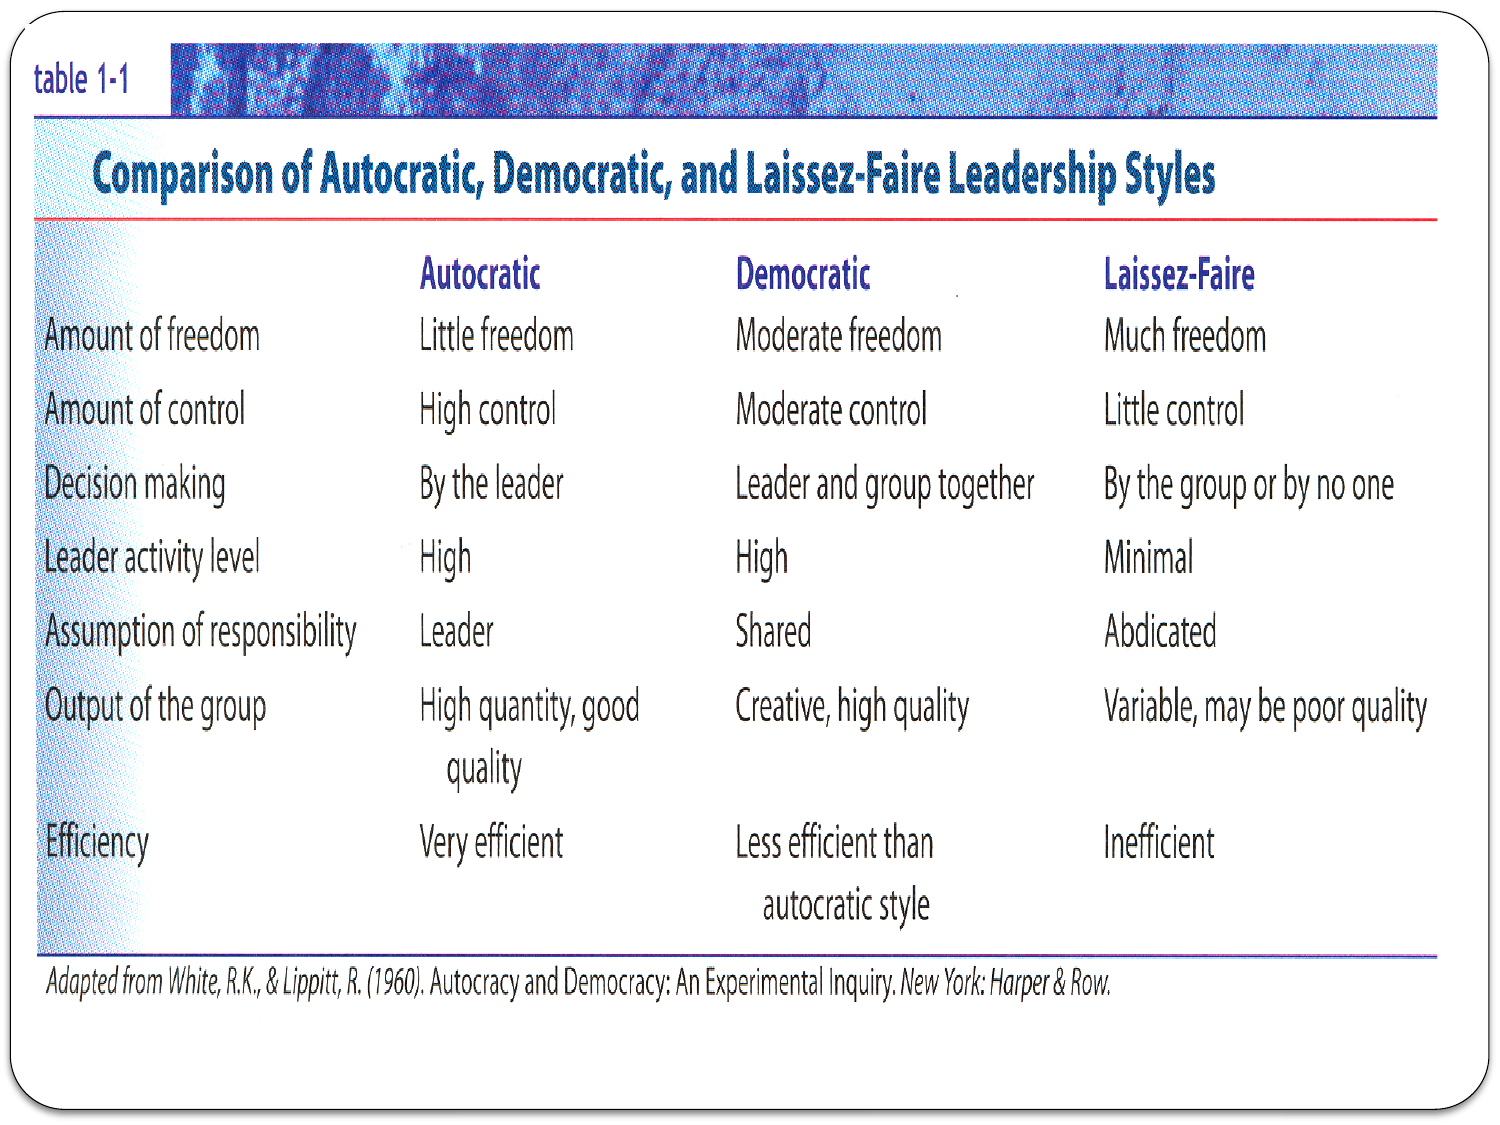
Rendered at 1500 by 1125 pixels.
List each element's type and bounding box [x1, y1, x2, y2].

picture [24, 24, 1438, 1051]
